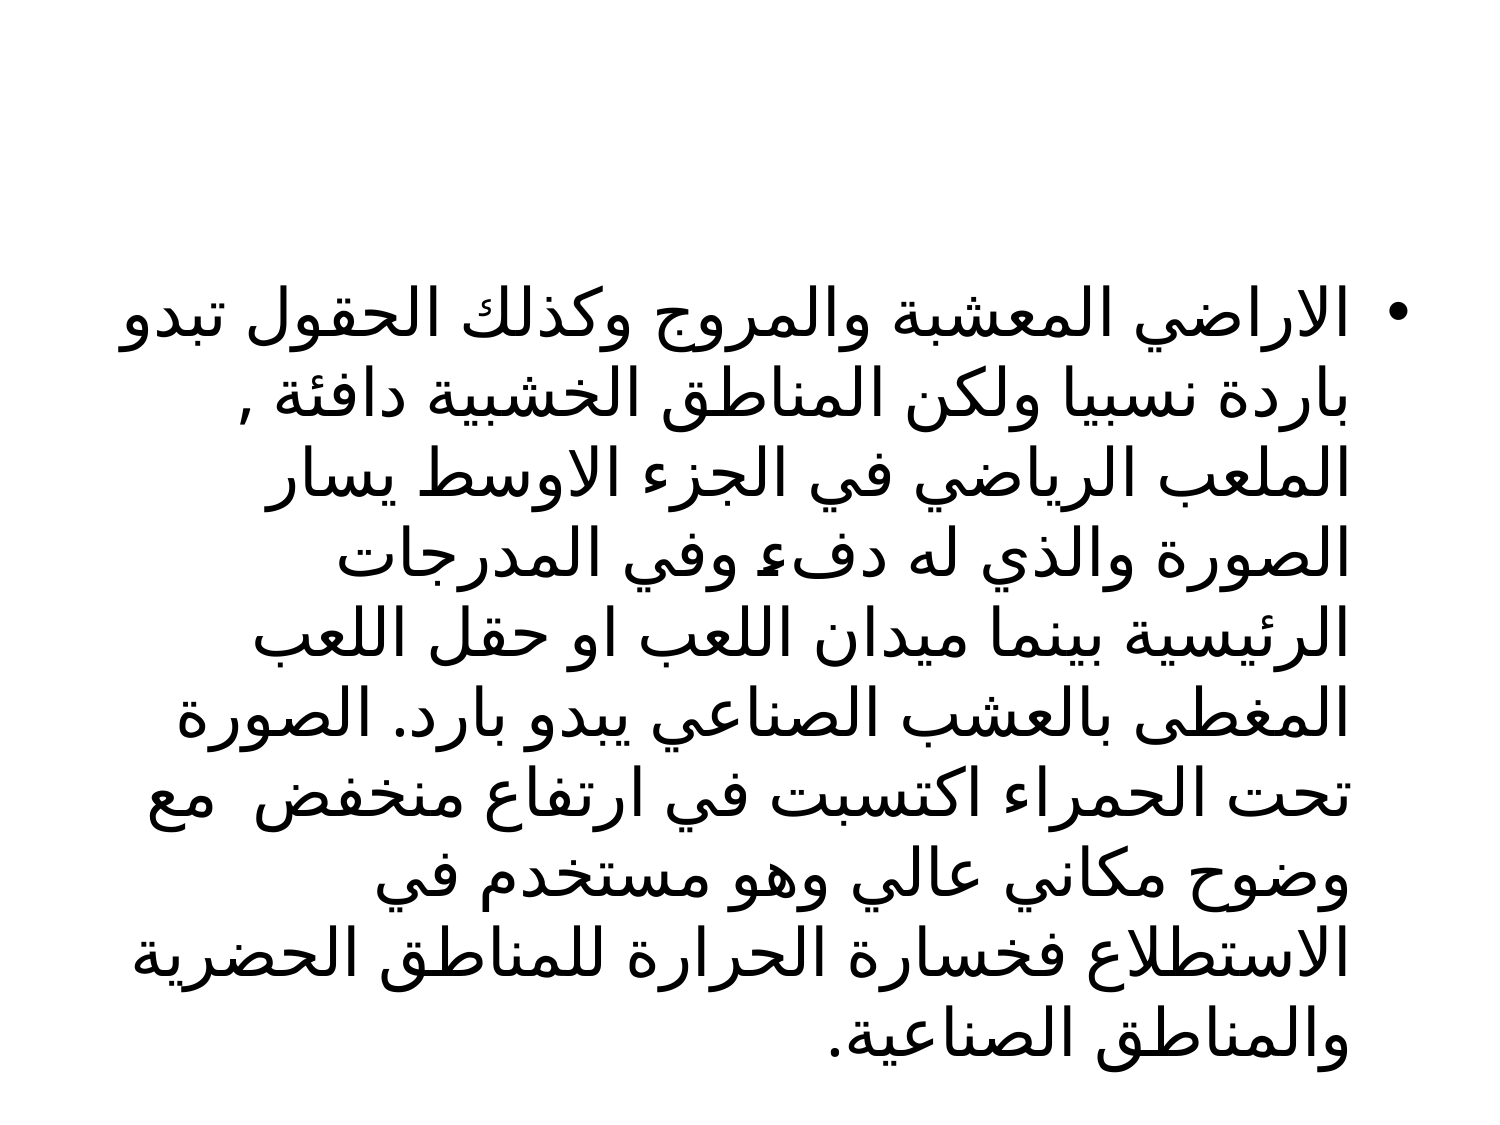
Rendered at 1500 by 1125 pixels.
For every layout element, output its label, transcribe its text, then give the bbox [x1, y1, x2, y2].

list الاراضي المعشبة والمروج وكذلك الحقول تبدو باردة نسبيا ولكن المناطق الخشبية دافئة , الملعب الرياضي في الجزء الاوسط يسار الصورة والذي له دفء وفي المدرجات الرئيسية بينما ميدان اللعب او حقل اللعب المغطى بالعشب الصناعي يبدو بارد. الصورة تحت الحمراء اكتسبت في ارتفاع منخفض مع وضوح مكاني عالي وهو مستخدم في الاستطلاع فخسارة الحرارة للمناطق الحضرية والمناطق الصناعية. [75, 262, 1425, 1005]
